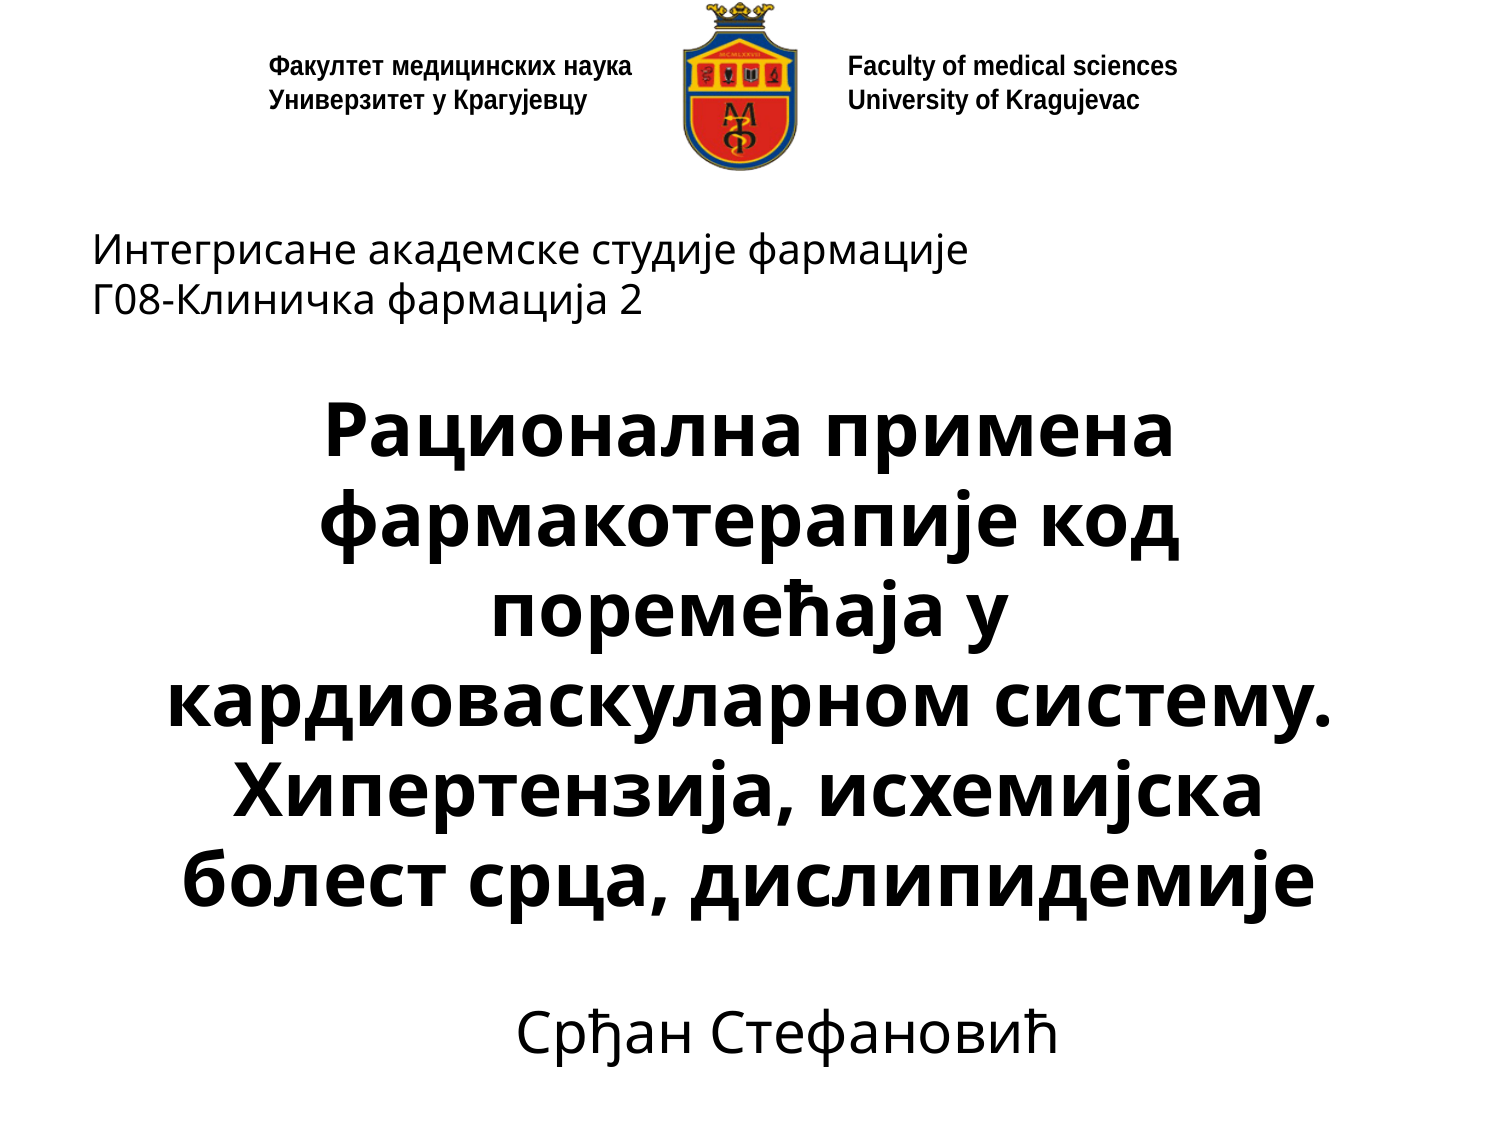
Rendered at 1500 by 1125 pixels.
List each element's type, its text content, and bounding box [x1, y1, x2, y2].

text_box Срђан Стефановић [253, 987, 1323, 1094]
text_box Рационална примена фармакотерапије код поремећаја у кардиоваскуларном систему. Хипертензија, исхемијска болест срца, дислипидемије [112, 373, 1388, 929]
title Интегрисане акaдемске студије фармације Г08-Клиничка фармација 2 [76, 172, 1427, 374]
